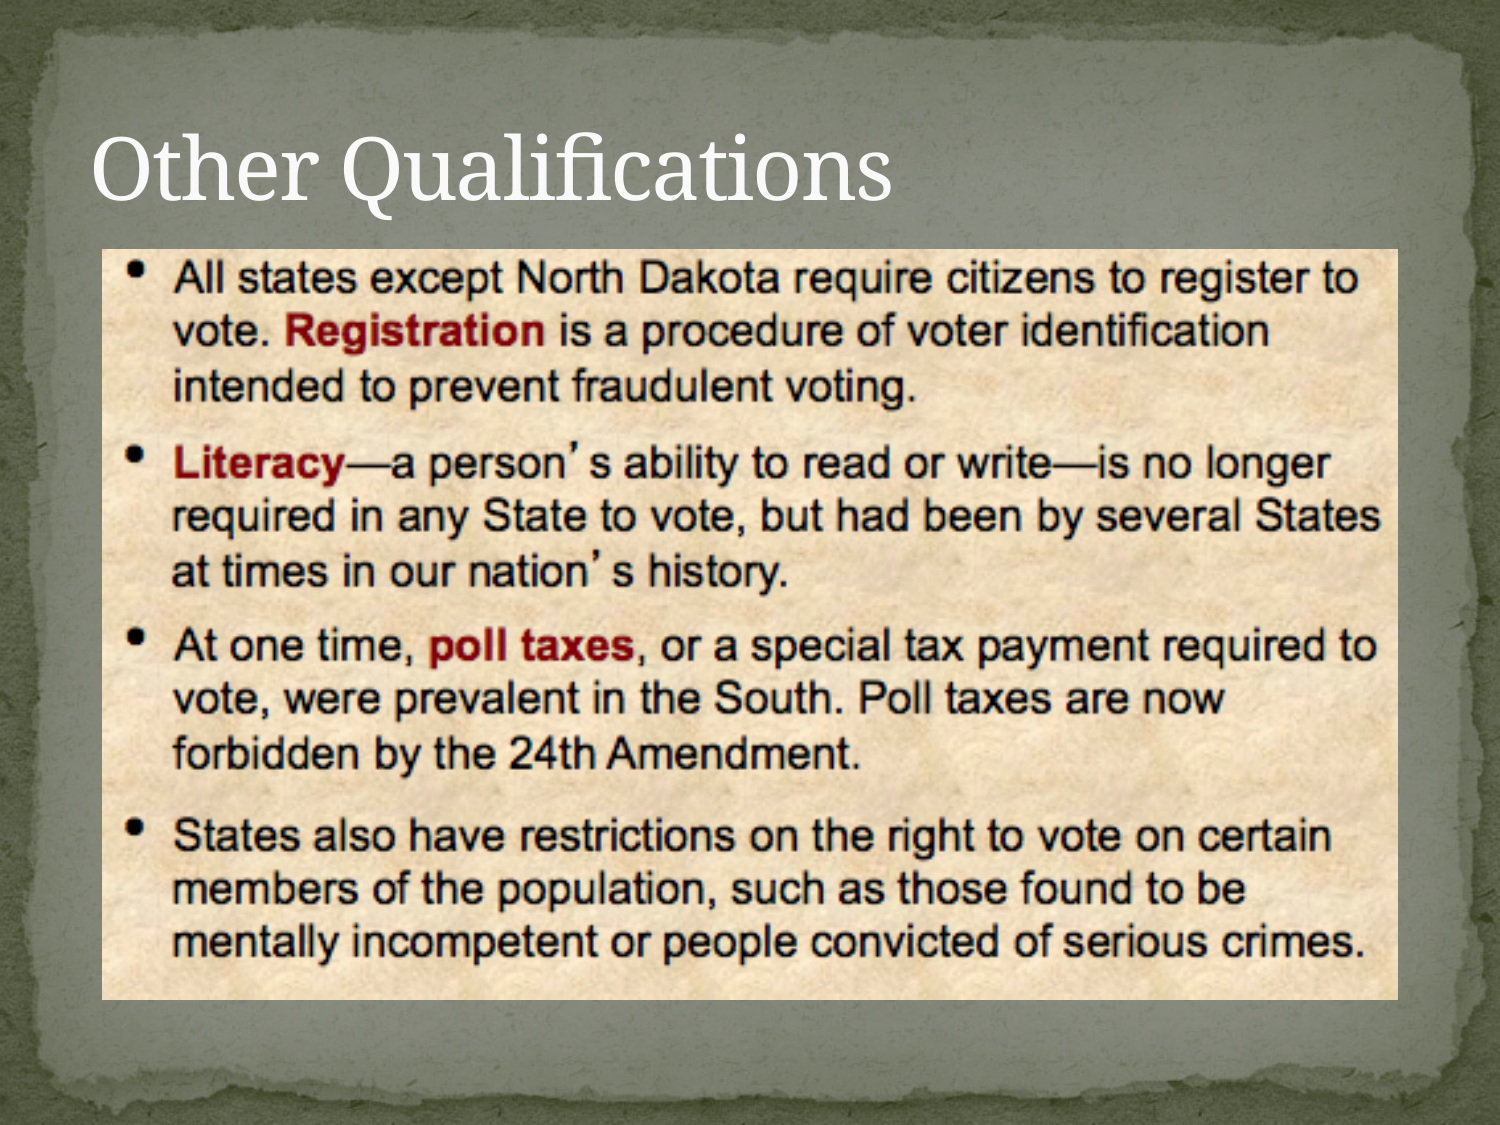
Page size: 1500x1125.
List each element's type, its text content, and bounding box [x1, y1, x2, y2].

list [77, 252, 1424, 998]
title Other Qualifications [74, 24, 1425, 225]
